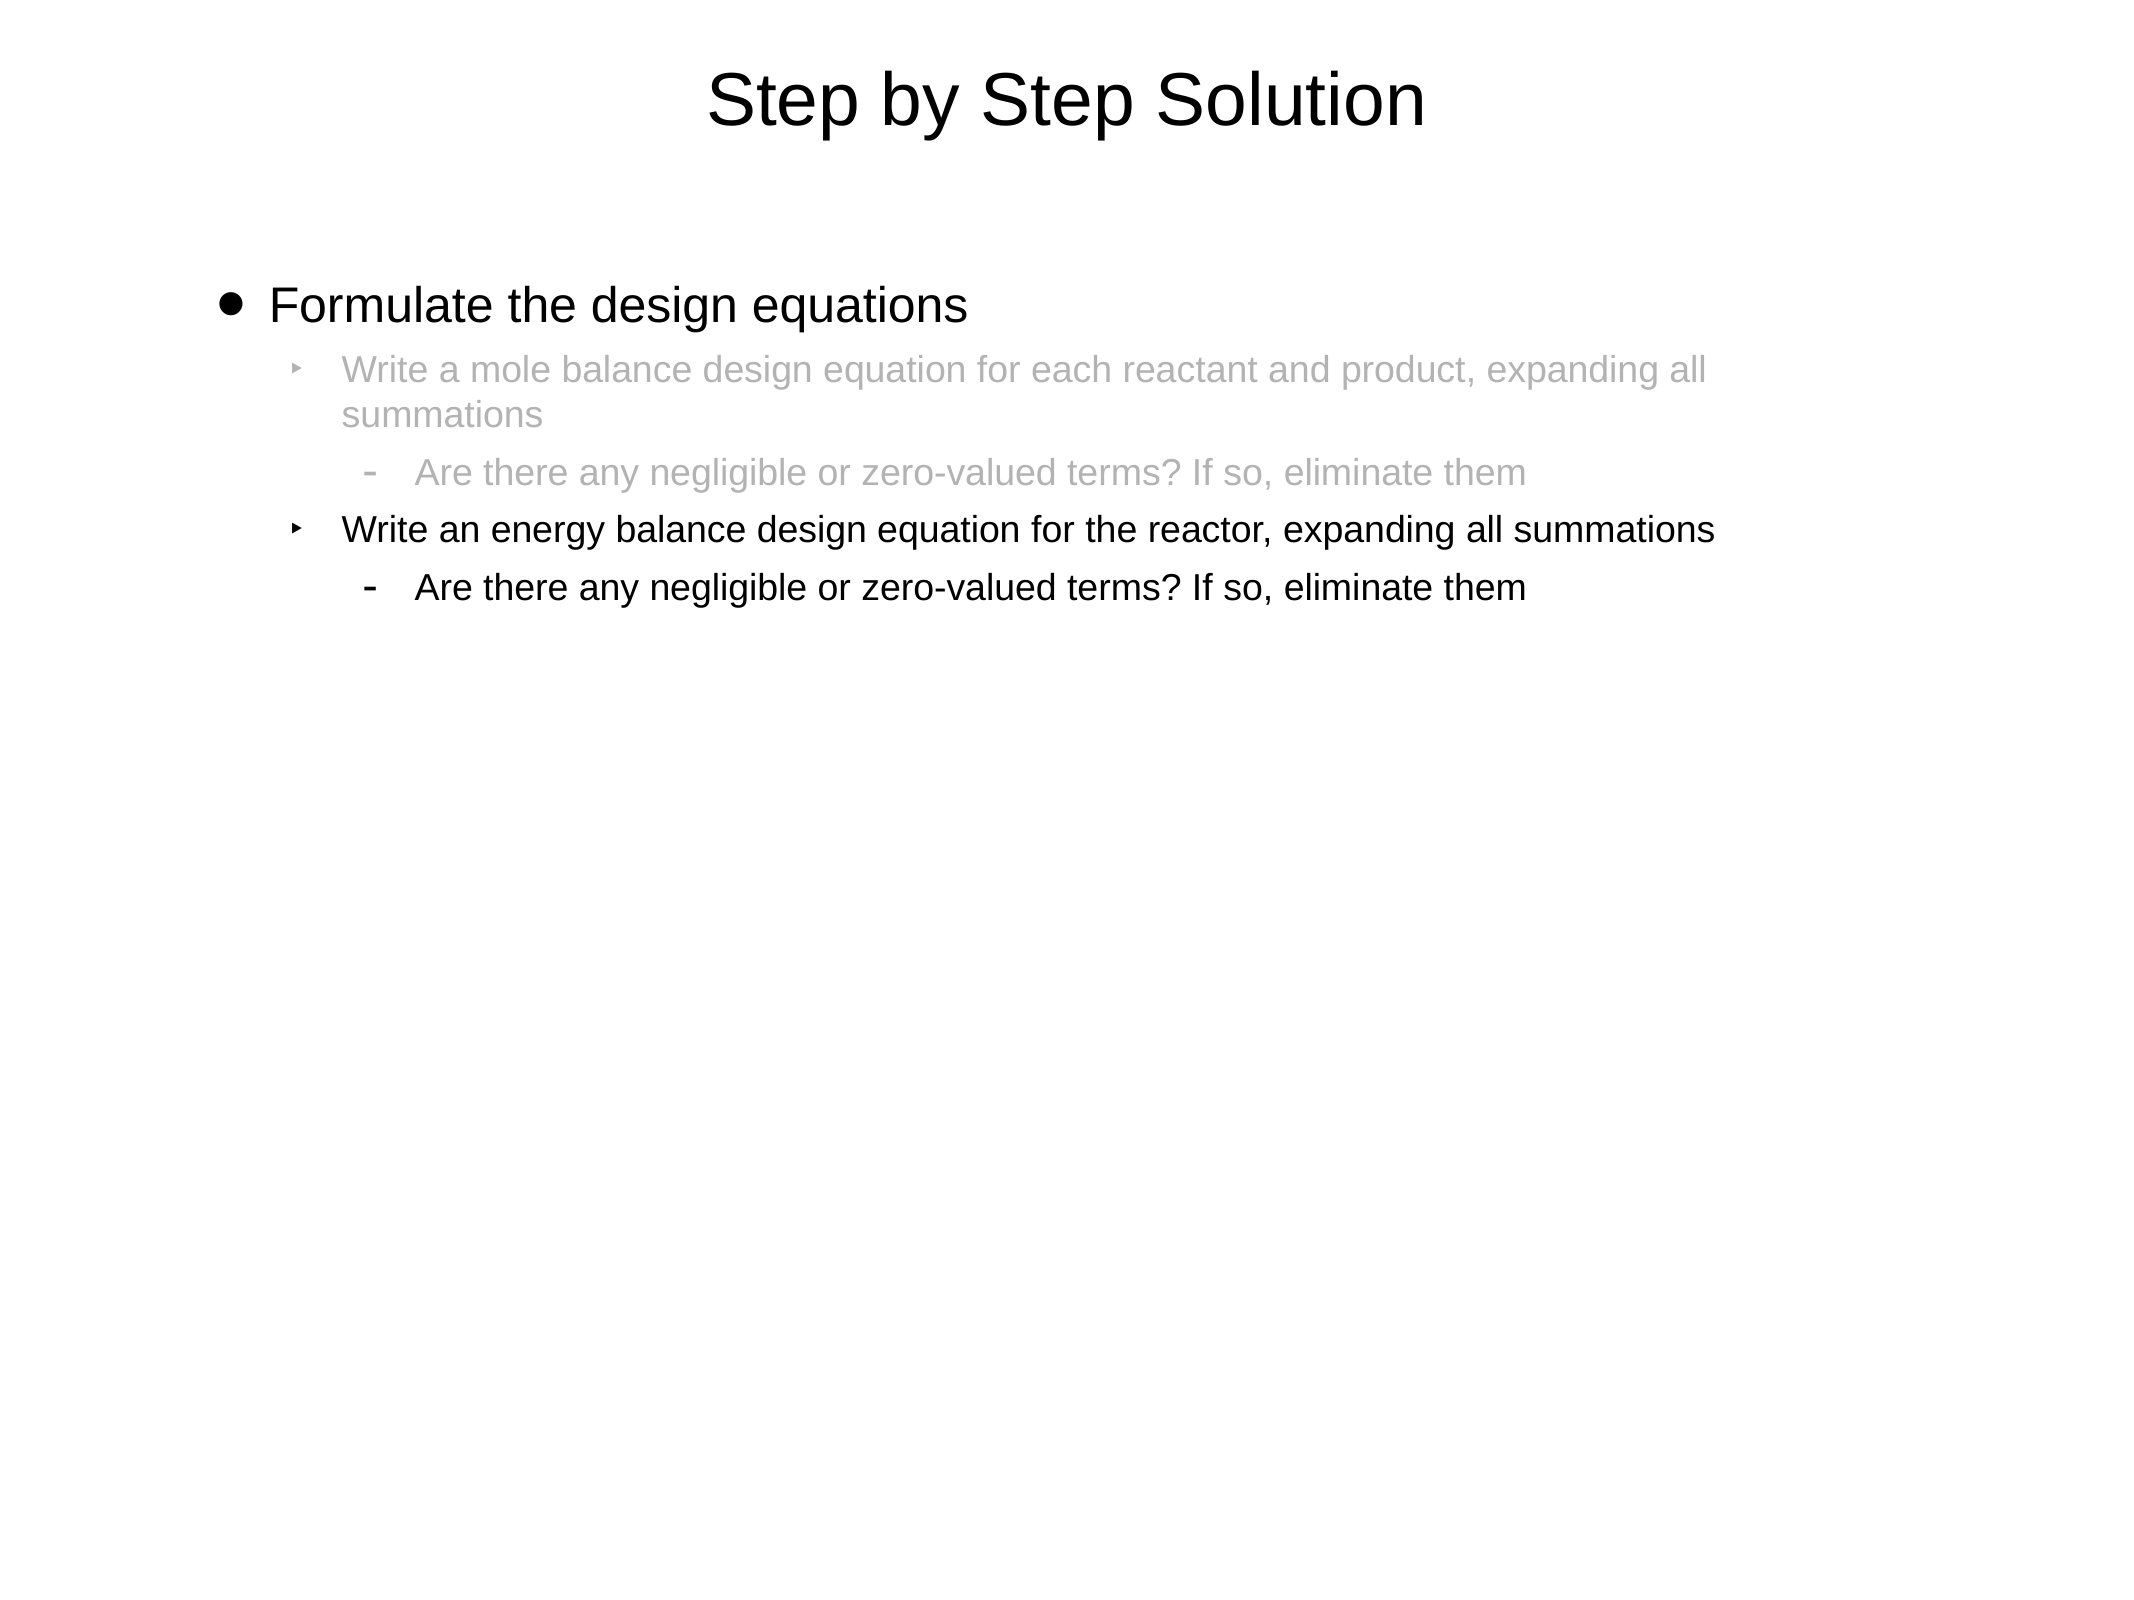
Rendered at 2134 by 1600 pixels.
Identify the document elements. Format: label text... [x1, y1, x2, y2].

title Step by Step Solution [208, 41, 1925, 250]
list Formulate the design equations Write a mole balance design equation for each reactant and product, expanding all summations Are there any negligible or zero-valued terms? If so, eliminate them Write an energy balance design equation for the reactor, expanding all summations Are there any negligible or zero-valued terms? If so, eliminate them [208, 264, 1925, 1463]
